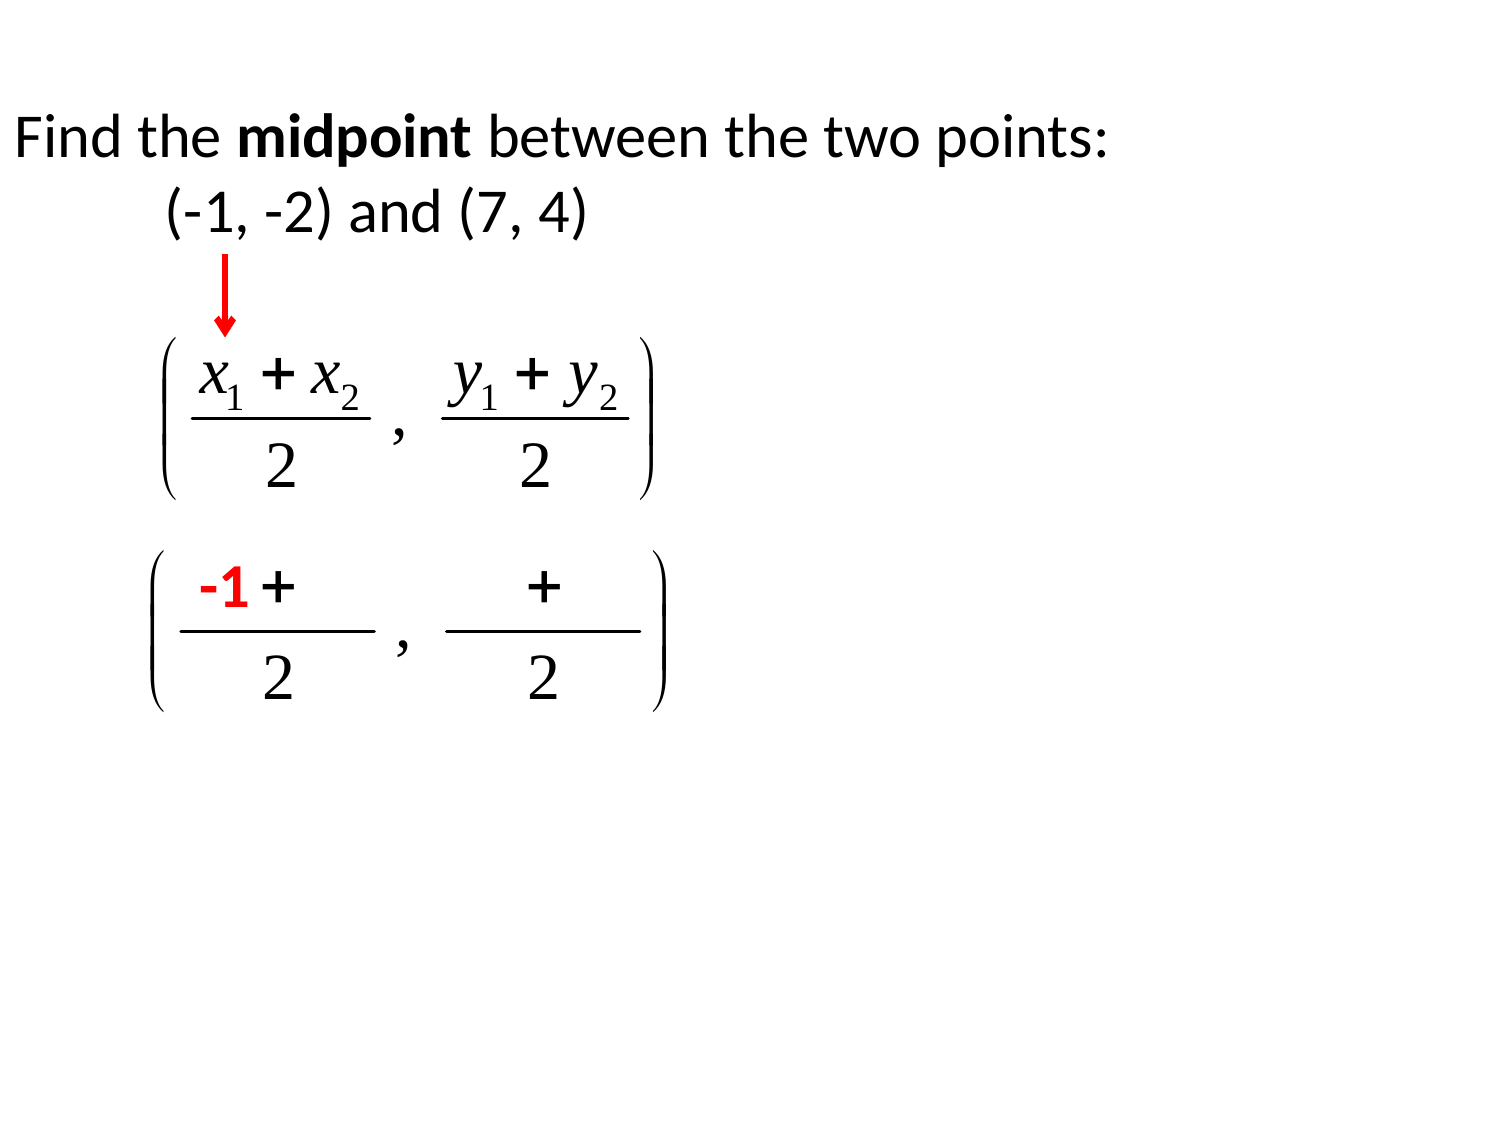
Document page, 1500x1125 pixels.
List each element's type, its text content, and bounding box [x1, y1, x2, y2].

text_box Find the midpoint between the two points: (-1, -2) and (7, 4) [0, 87, 1500, 253]
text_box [137, 537, 684, 726]
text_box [149, 324, 674, 513]
